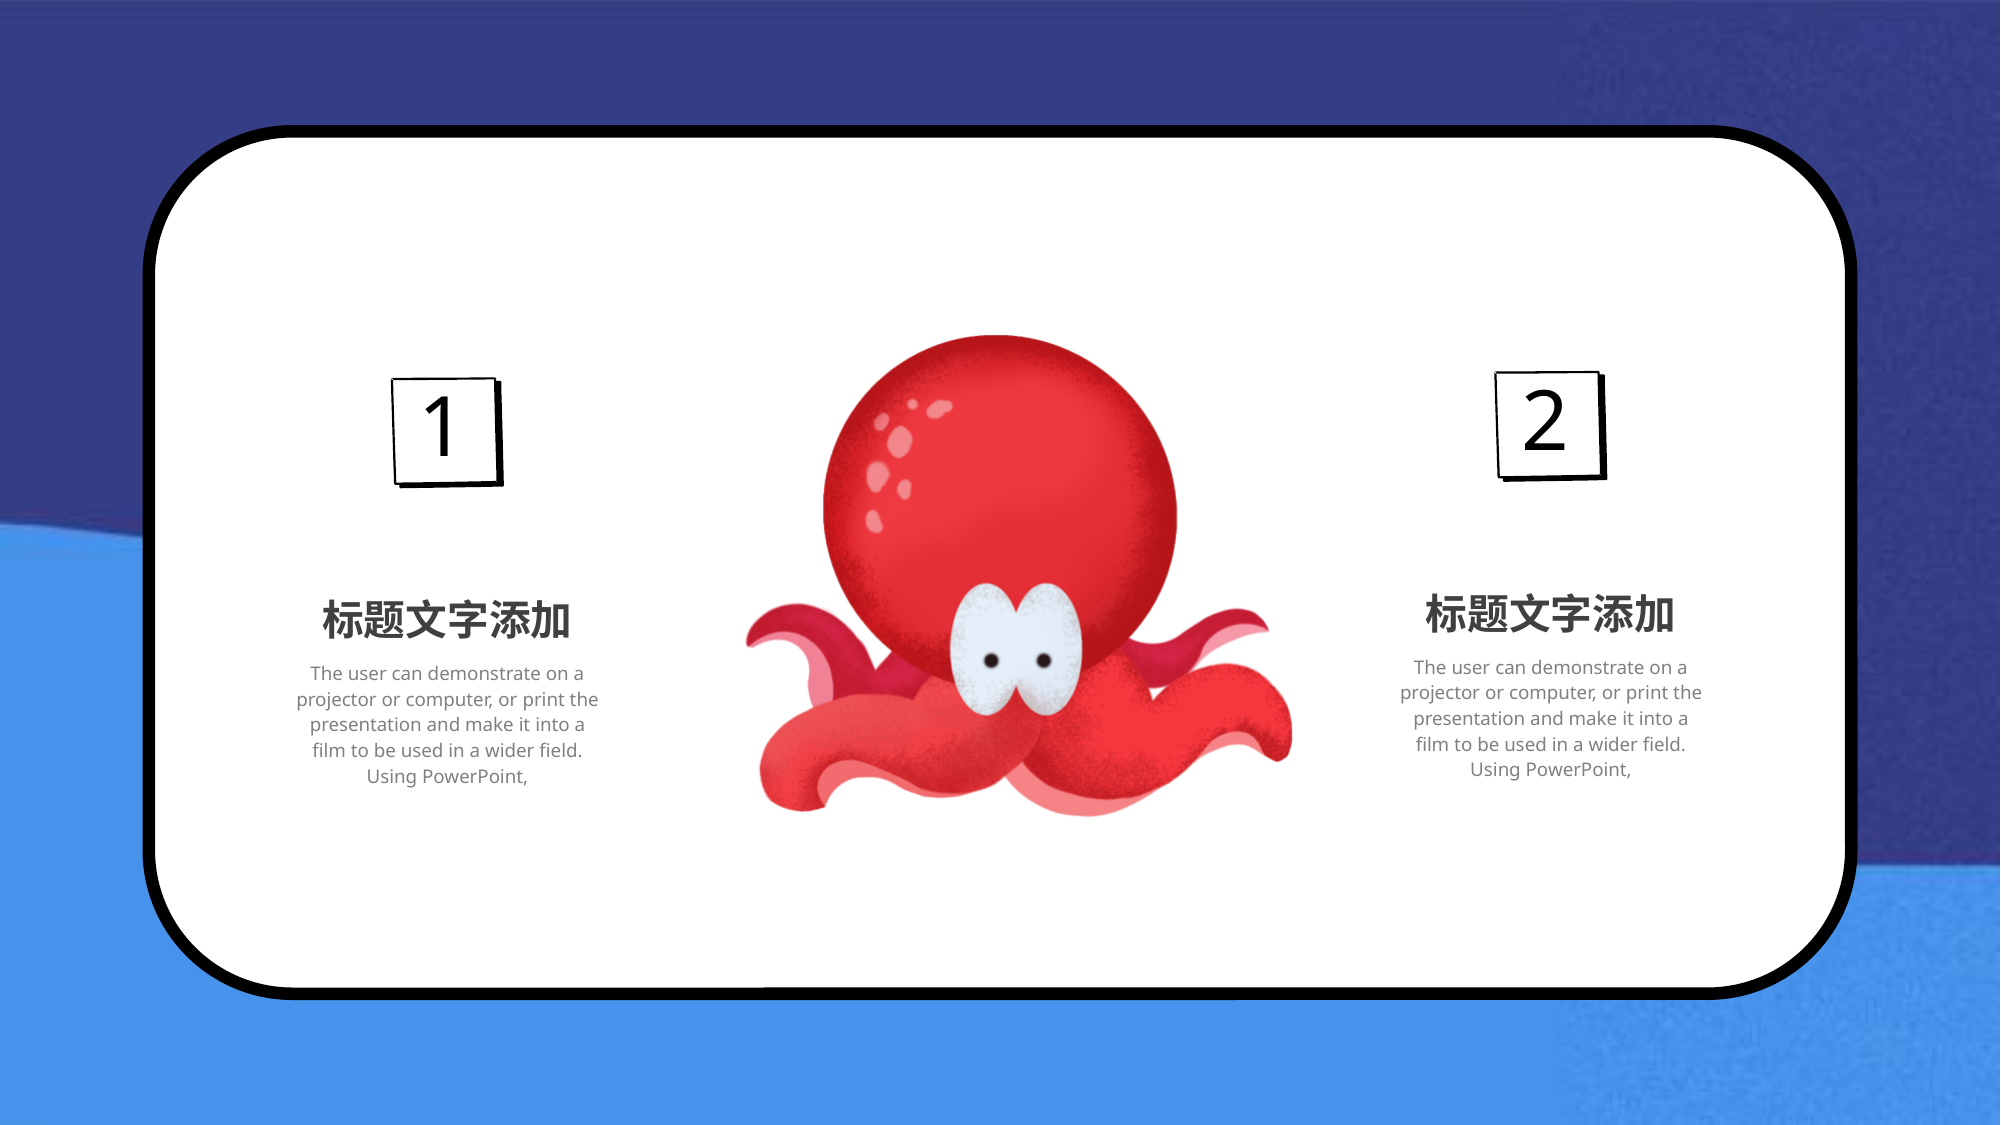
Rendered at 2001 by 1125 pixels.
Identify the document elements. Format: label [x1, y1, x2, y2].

text_box [161, 576, 734, 769]
text_box [1264, 570, 1837, 762]
picture [0, 0, 2000, 1125]
text_box [1494, 370, 1608, 482]
text_box [390, 377, 504, 489]
